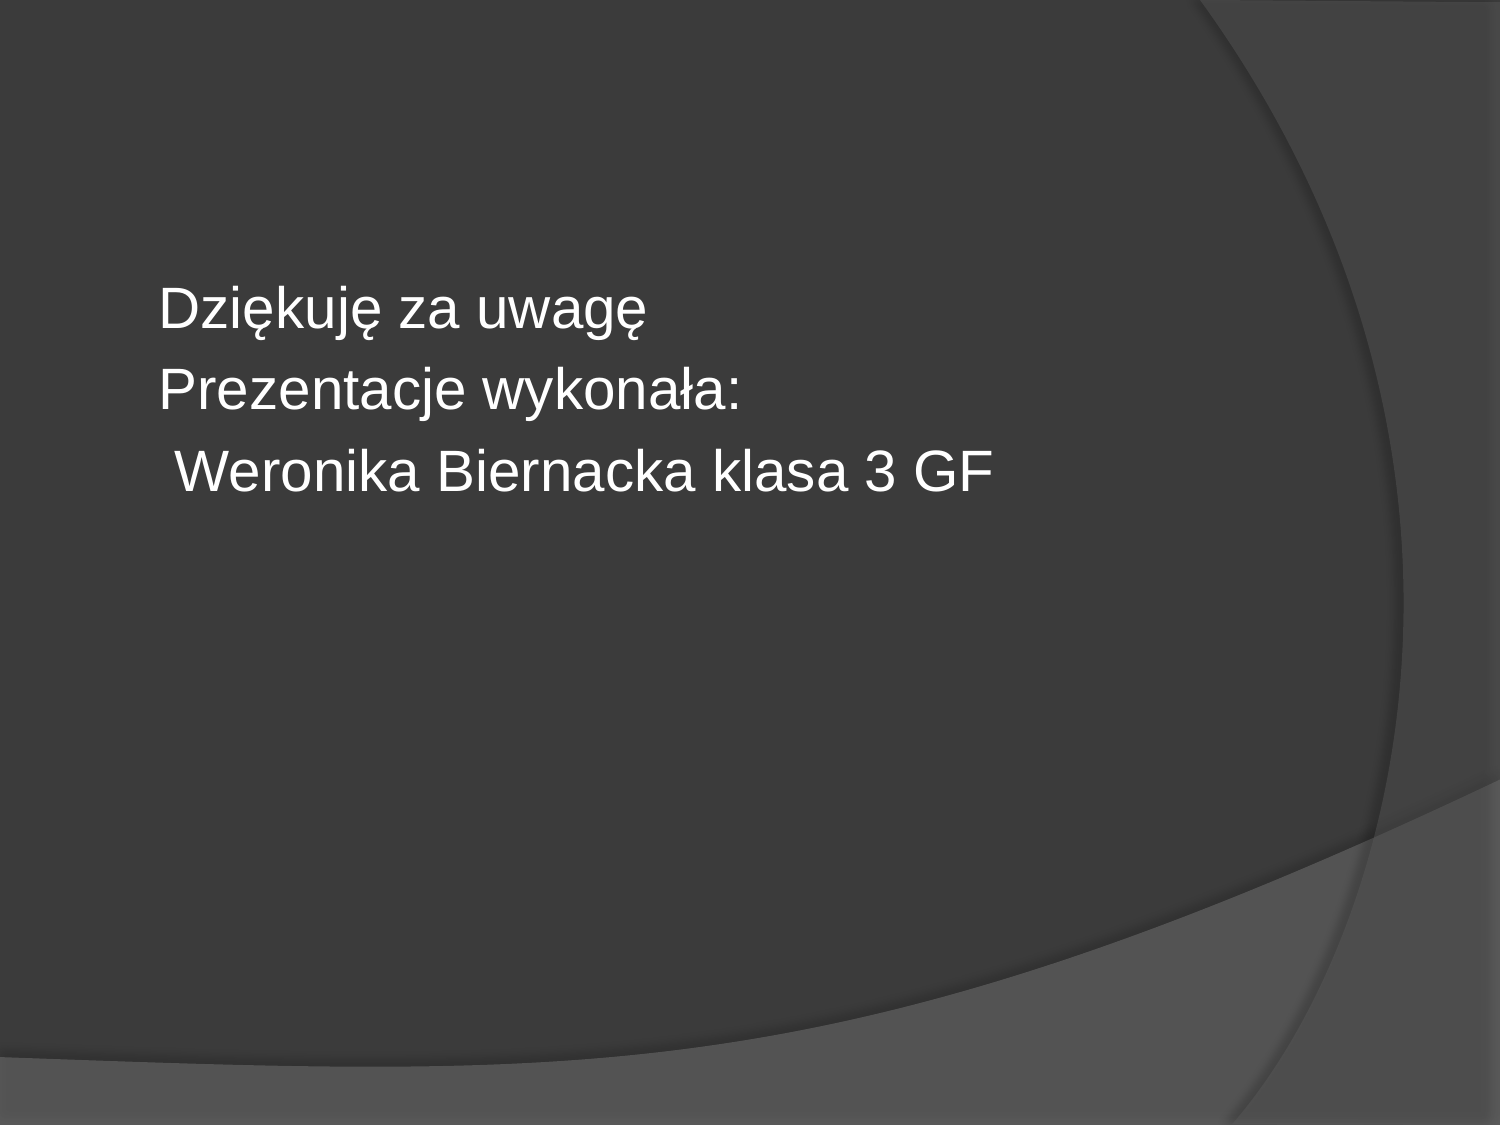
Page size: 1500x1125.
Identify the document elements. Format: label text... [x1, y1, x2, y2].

list Dziękuję za uwagę Prezentacje wykonała: Weronika Biernacka klasa 3 GF [75, 262, 1300, 1005]
